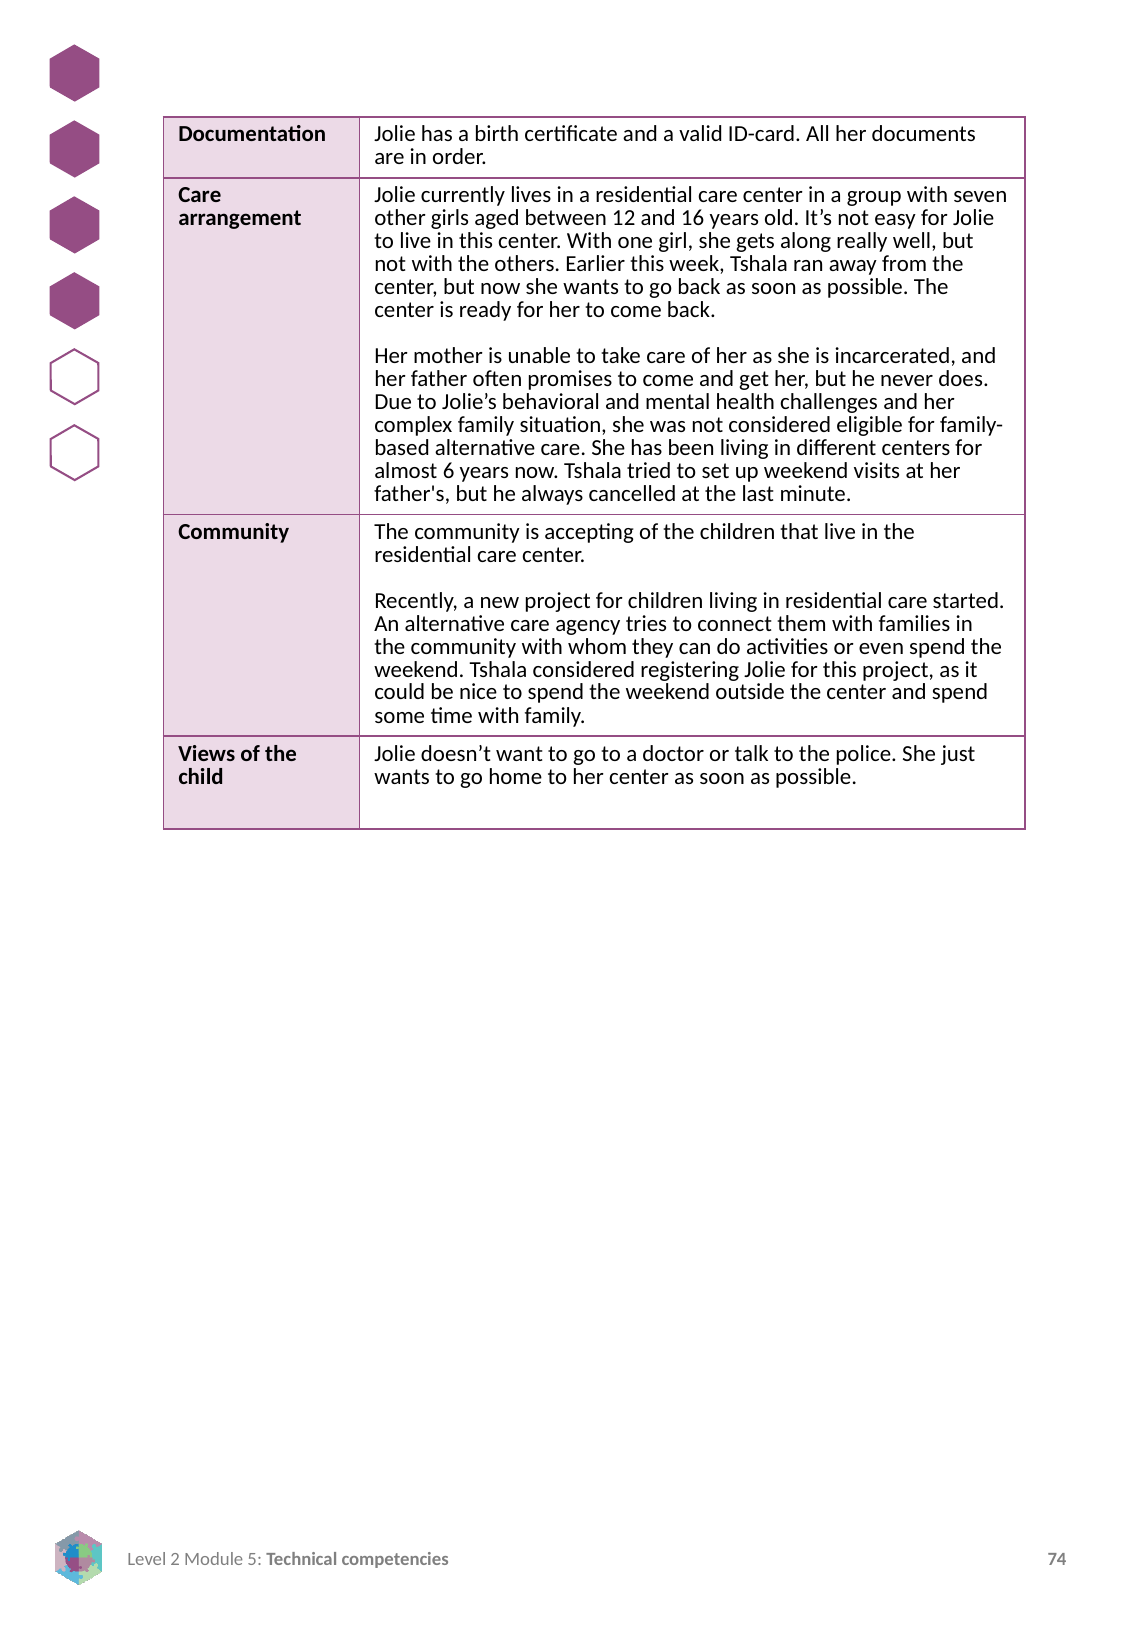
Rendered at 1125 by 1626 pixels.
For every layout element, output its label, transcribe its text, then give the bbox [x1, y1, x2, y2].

text_box [49, 196, 100, 254]
table_cell The community is accepting of the children that live in the residential care center. Recently, a new project for children living in residential care started. An alternative care agency tries to connect them with families in the community with whom they can do activities or even spend the weekend. Tshala considered registering Jolie for this project, as it could be nice to spend the weekend outside the center and spend some time with family. [360, 515, 1024, 735]
table_cell Views of the child [164, 737, 359, 828]
text_box [49, 120, 100, 178]
table_cell Care arrangement [164, 179, 359, 514]
text_box [49, 272, 100, 330]
table_cell Community [164, 515, 359, 735]
table_cell Jolie doesn’t want to go to a doctor or talk to the police. She just wants to go home to her center as soon as possible. [360, 737, 1024, 828]
table_cell Jolie currently lives in a residential care center in a group with seven other girls aged between 12 and 16 years old. It’s not easy for Jolie to live in this center. With one girl, she gets along really well, but not with the others. Earlier this week, Tshala ran away from the center, but now she wants to go back as soon as possible. The center is ready for her to come back. Her mother is unable to take care of her as she is incarcerated, and her father often promises to come and get her, but he never does. Due to Jolie’s behavioral and mental health challenges and her complex family situation, she was not considered eligible for family-based alternative care. She has been living in different centers for almost 6 years now. Tshala tried to set up weekend visits at her father's, but he always cancelled at the last minute. [360, 179, 1024, 514]
table_header Documentation [164, 118, 359, 177]
text_box [49, 348, 100, 406]
text_box [49, 424, 100, 482]
picture [55, 1530, 102, 1585]
table_header Jolie has a birth certificate and a valid ID-card. All her documents are in order. [360, 118, 1024, 177]
text_box [49, 44, 100, 102]
